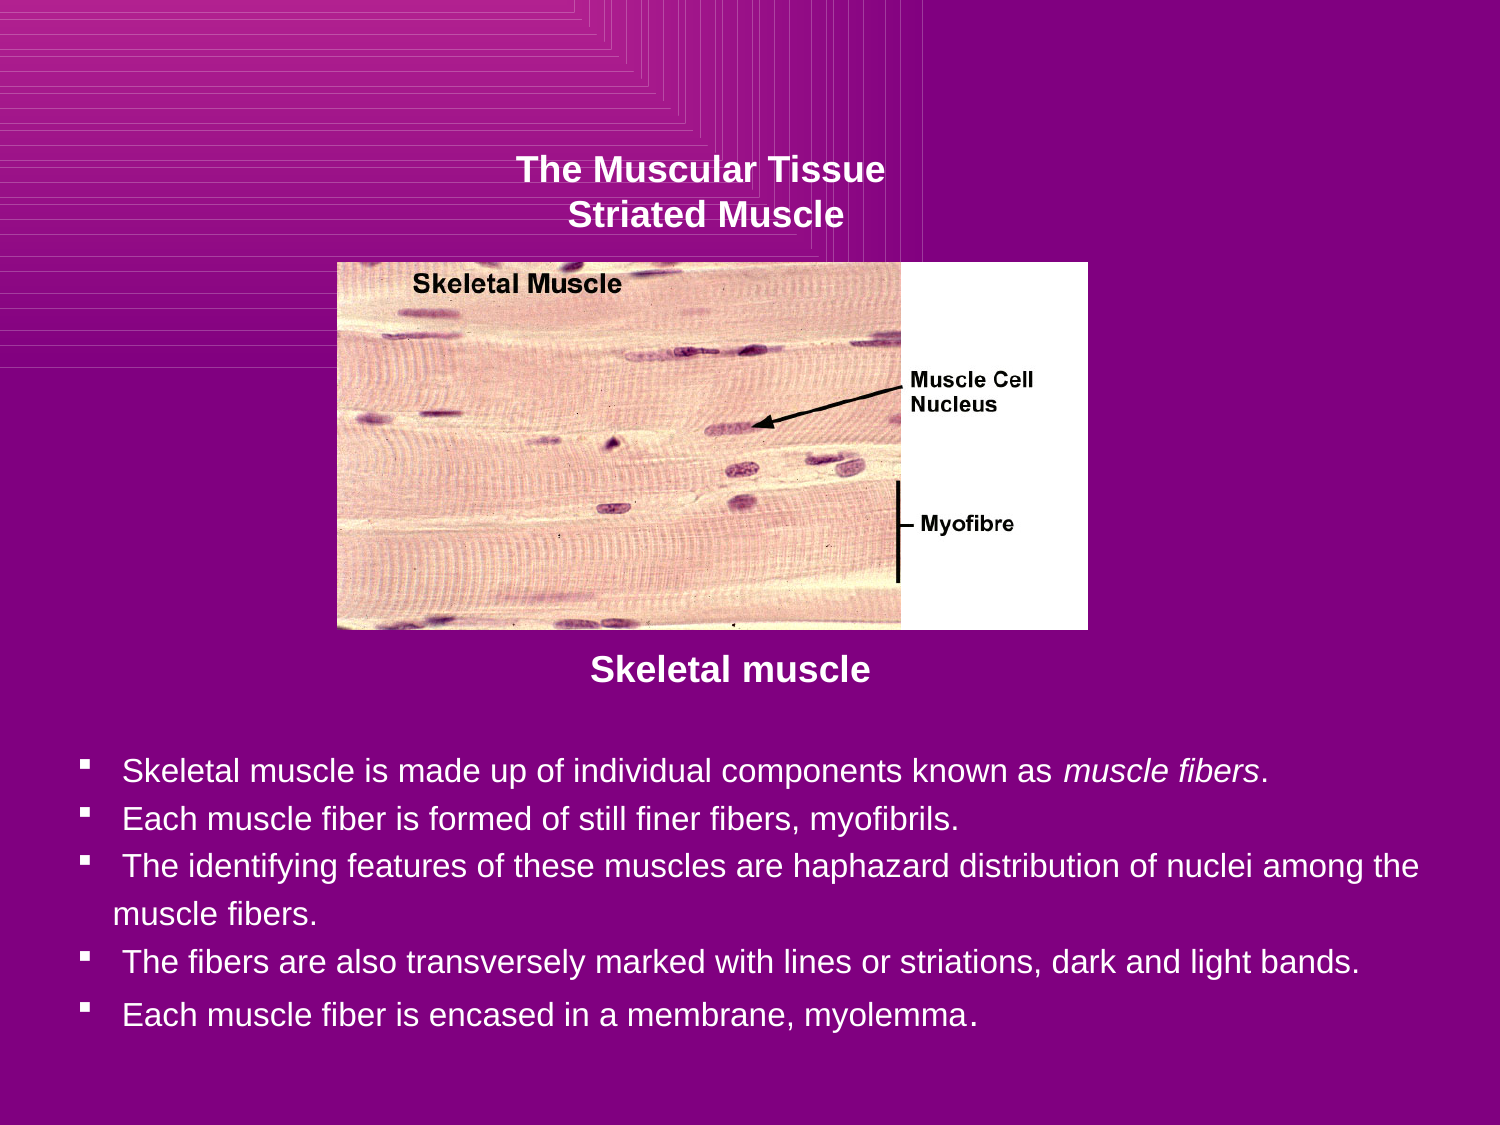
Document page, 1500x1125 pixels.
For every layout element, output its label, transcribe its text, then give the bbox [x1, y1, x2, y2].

picture [337, 262, 1088, 630]
text_box Skeletal muscle is made up of individual components known as muscle fibers. Each muscle fiber is formed of still finer fibers, myofibrils. The identifying features of these muscles are haphazard distribution of nuclei among the muscle fibers. The fibers are also transversely marked with lines or striations, dark and light bands. Each muscle fiber is encased in a membrane, myolemma. [62, 733, 1450, 1042]
text_box Skeletal muscle [575, 638, 887, 698]
text_box The Muscular Tissue Striated Muscle [500, 137, 913, 243]
